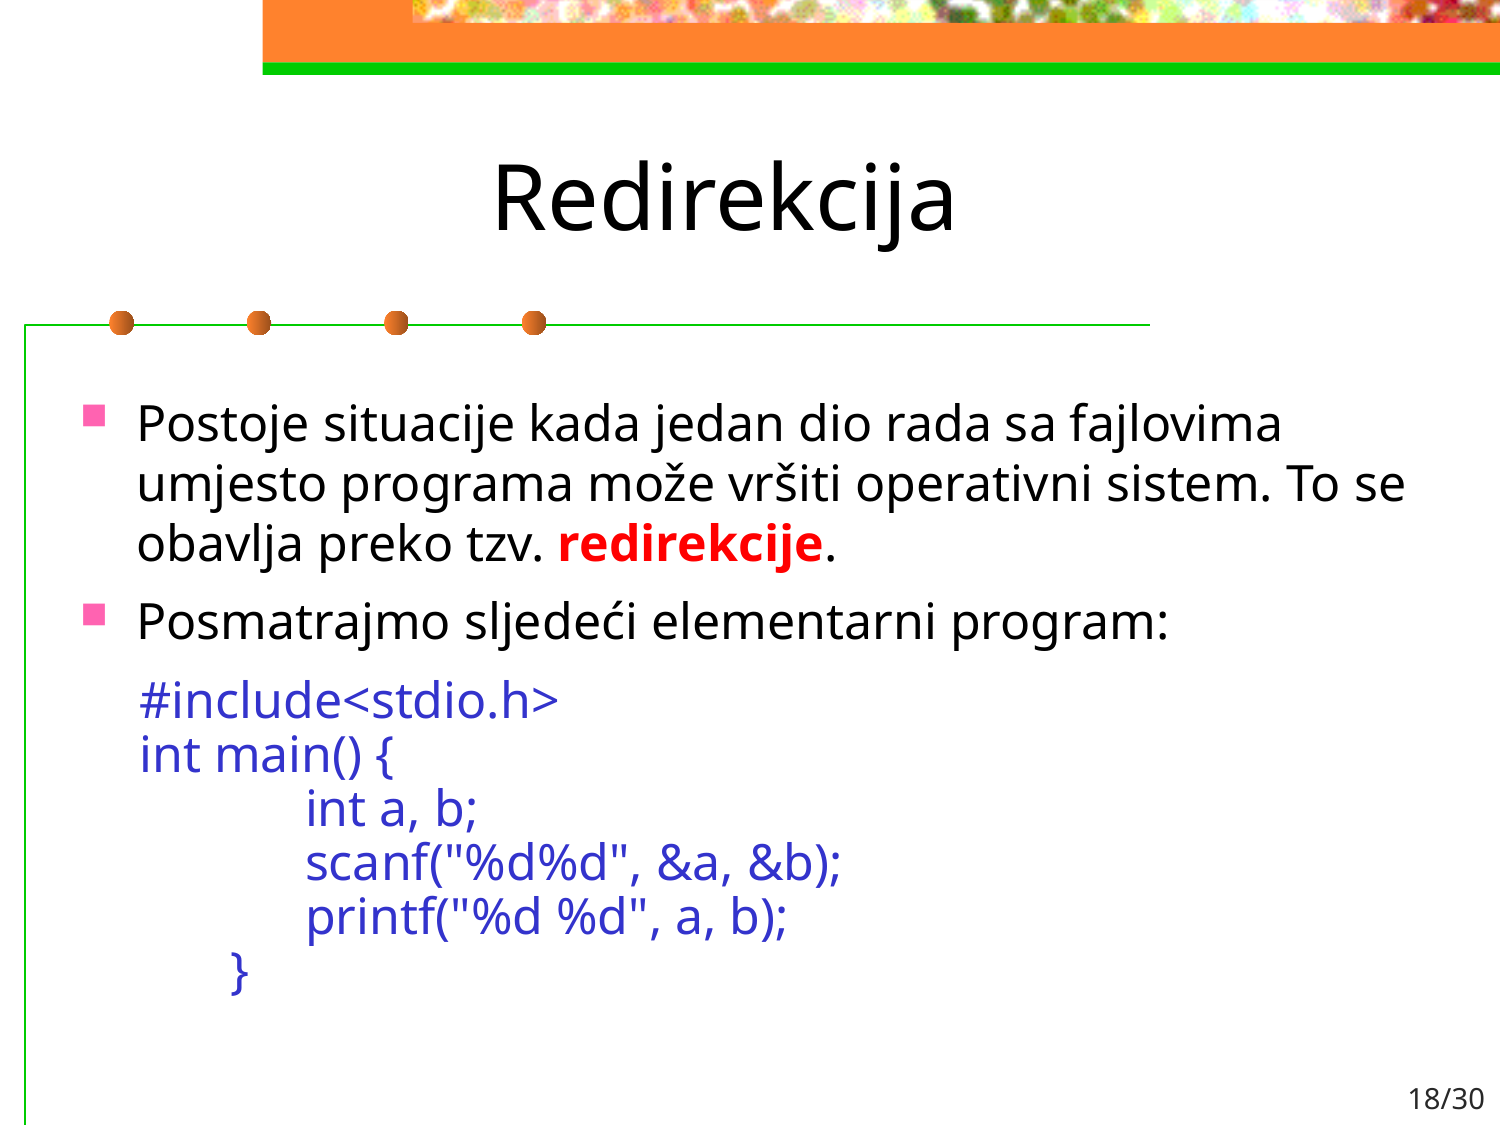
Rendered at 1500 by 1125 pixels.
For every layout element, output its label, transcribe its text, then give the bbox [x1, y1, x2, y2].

picture [412, 0, 1500, 23]
list Postoje situacije kada jedan dio rada sa fajlovima umjesto programa može vršiti operativni sistem. To se obavlja preko tzv. redirekcije. Posmatrajmo sljedeći elementarni program: #include<stdio.h> int main() { int a, b; scanf("%d%d", &a, &b); printf("%d %d", a, b); } [64, 383, 1459, 1059]
text_box 18/30 [1374, 1072, 1500, 1123]
title Redirekcija [87, 99, 1363, 288]
